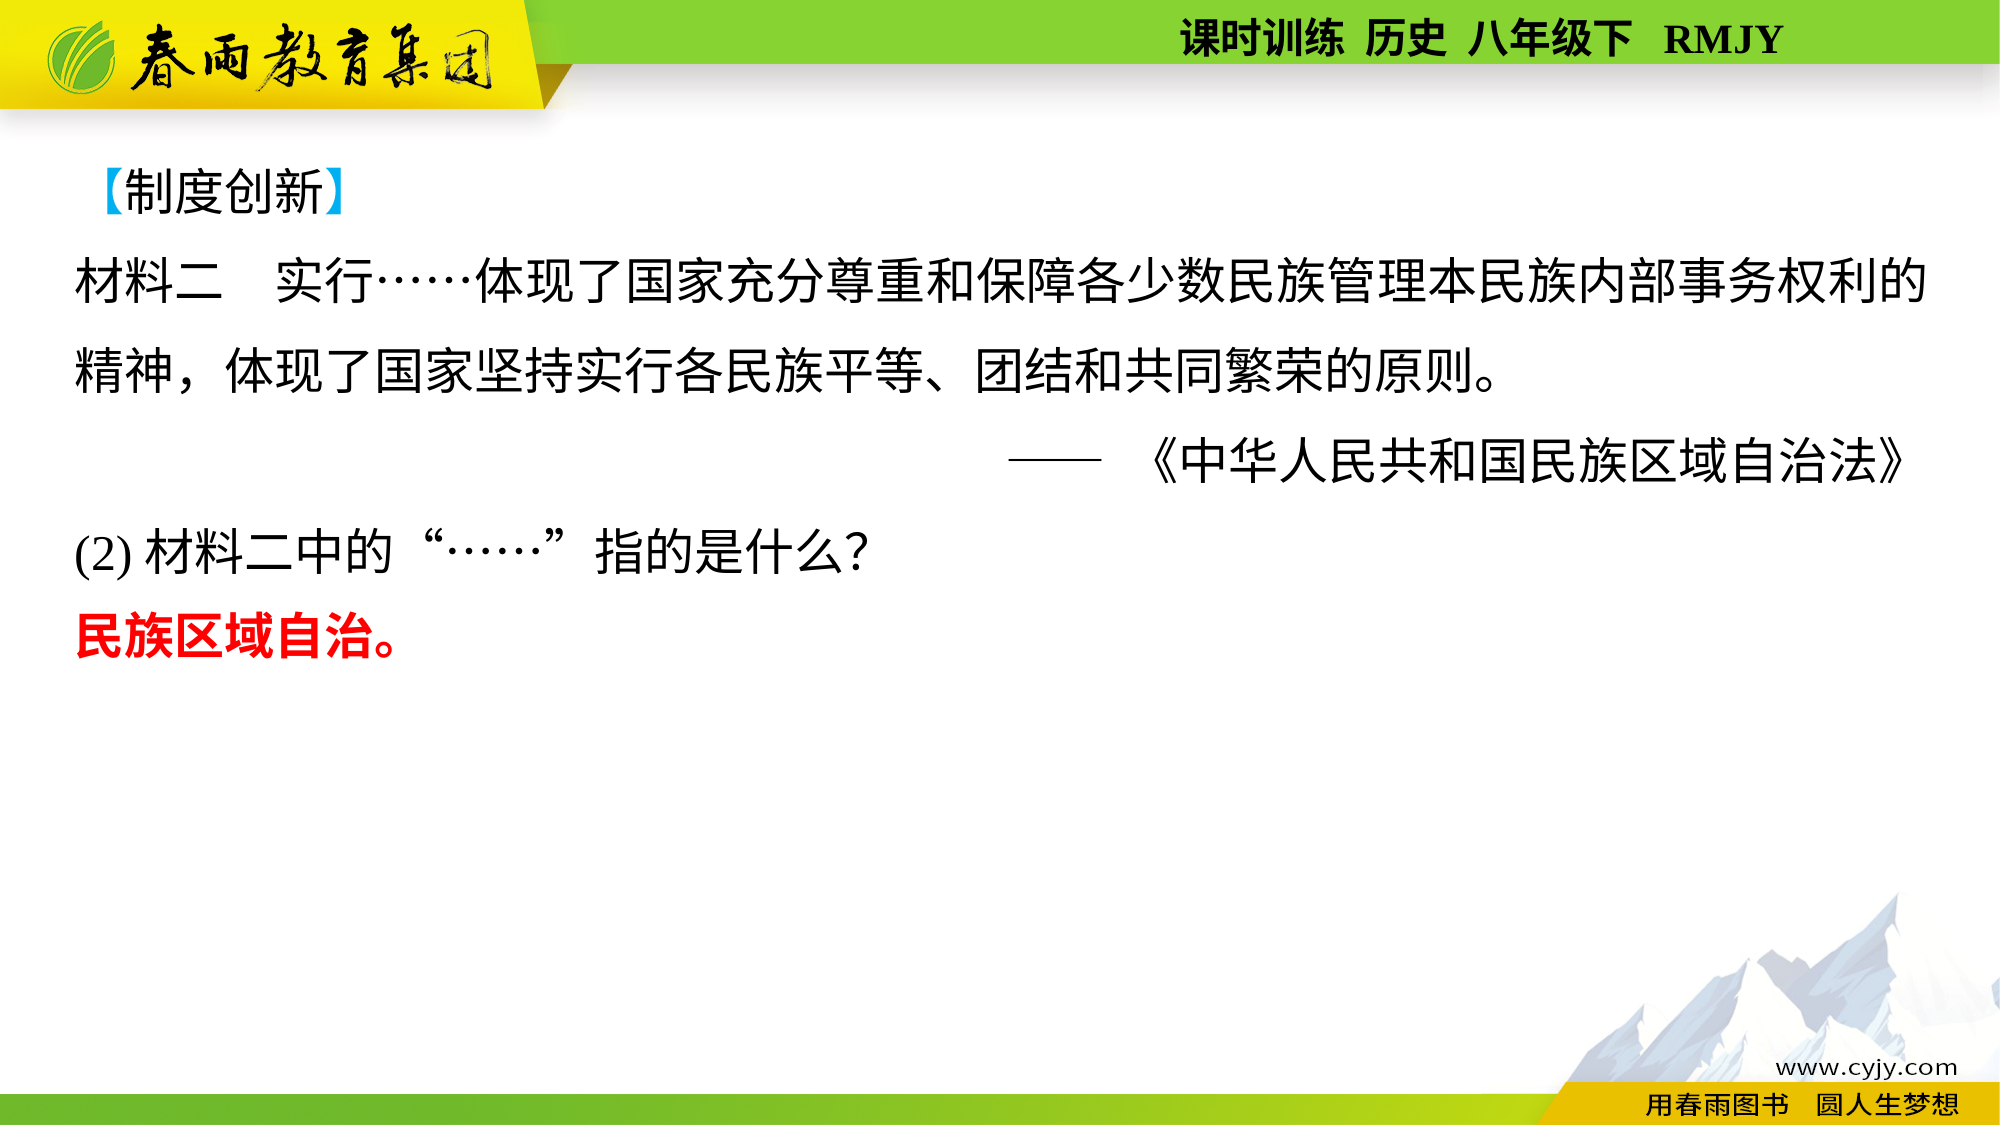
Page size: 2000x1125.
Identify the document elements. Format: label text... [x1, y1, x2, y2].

text_box 民族区域自治。 [59, 566, 1944, 672]
picture [0, 0, 2000, 1125]
list 【制度创新】 材料二 实行……体现了国家充分尊重和保障各少数民族管理本民族内部事务权利的精神，体现了国家坚持实行各民族平等、团结和共同繁荣的原则。 —— 《中华人民共和国民族区域自治法》 (2)材料二中的“……”指的是什么？ [59, 122, 1944, 566]
